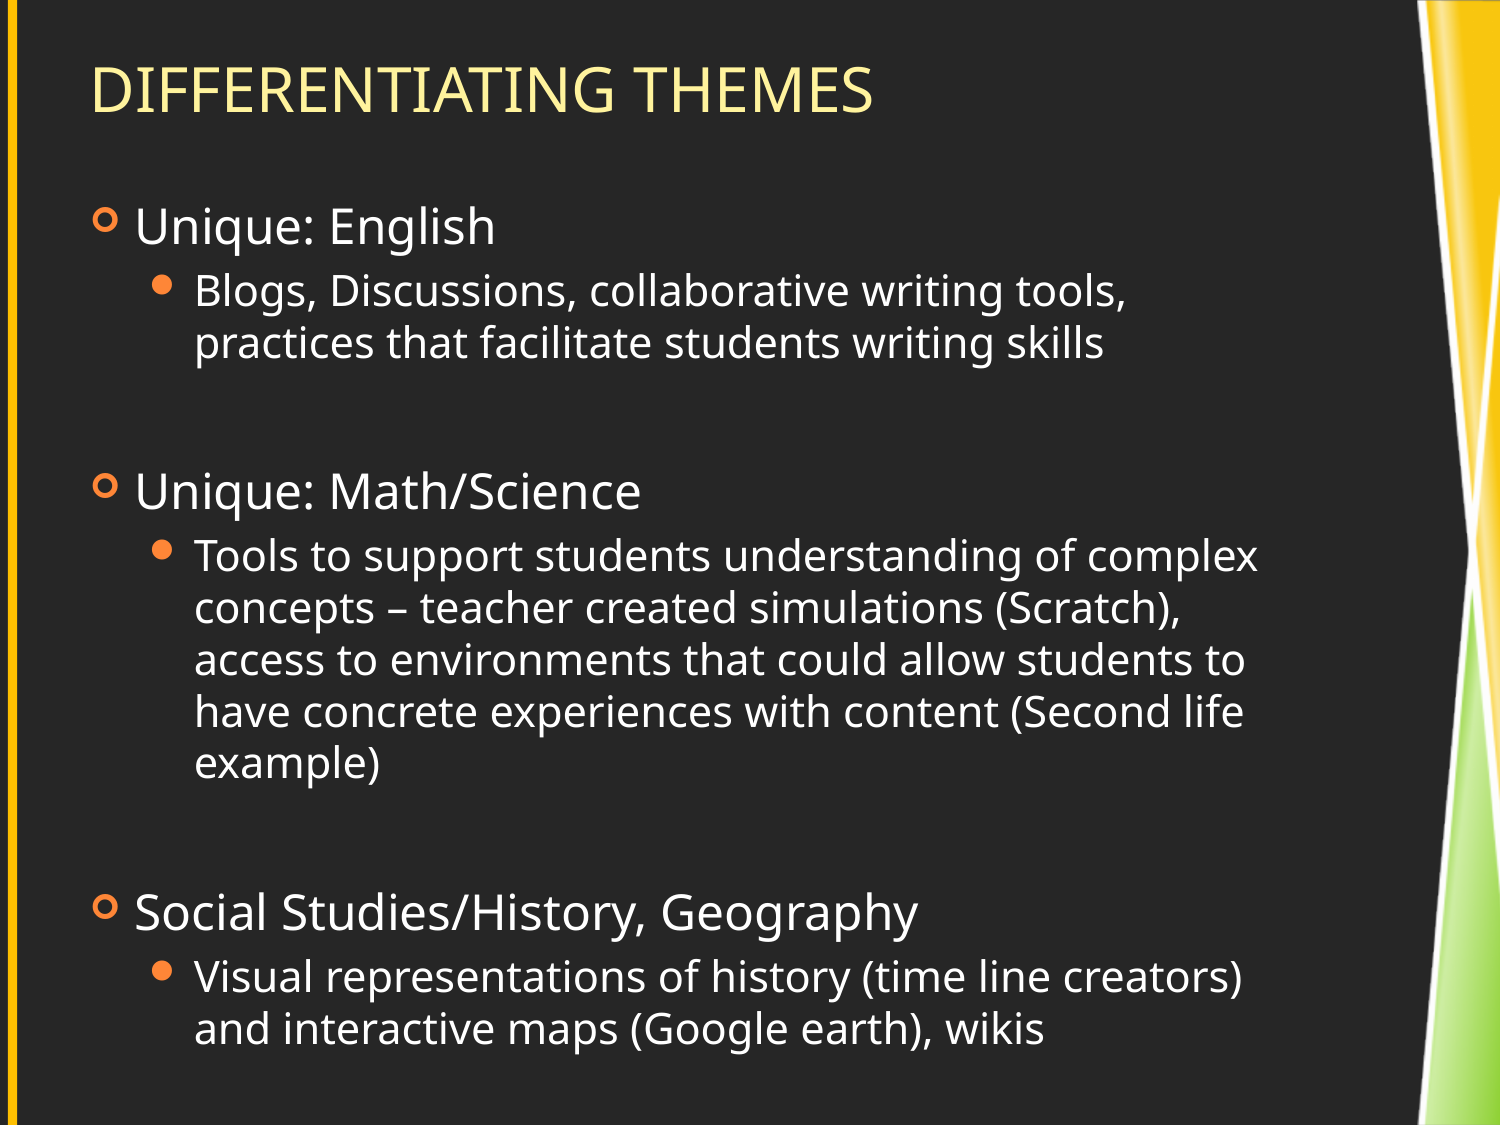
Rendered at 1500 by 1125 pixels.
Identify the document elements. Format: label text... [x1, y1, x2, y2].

list Unique: English Blogs, Discussions, collaborative writing tools, practices that facilitate students writing skills Unique: Math/Science Tools to support students understanding of complex concepts – teacher created simulations (Scratch), access to environments that could allow students to have concrete experiences with content (Second life example) Social Studies/History, Geography Visual representations of history (time line creators) and interactive maps (Google earth), wikis [75, 187, 1300, 1062]
title Differentiating themes [75, 24, 1300, 133]
picture [1418, 1, 1500, 1124]
